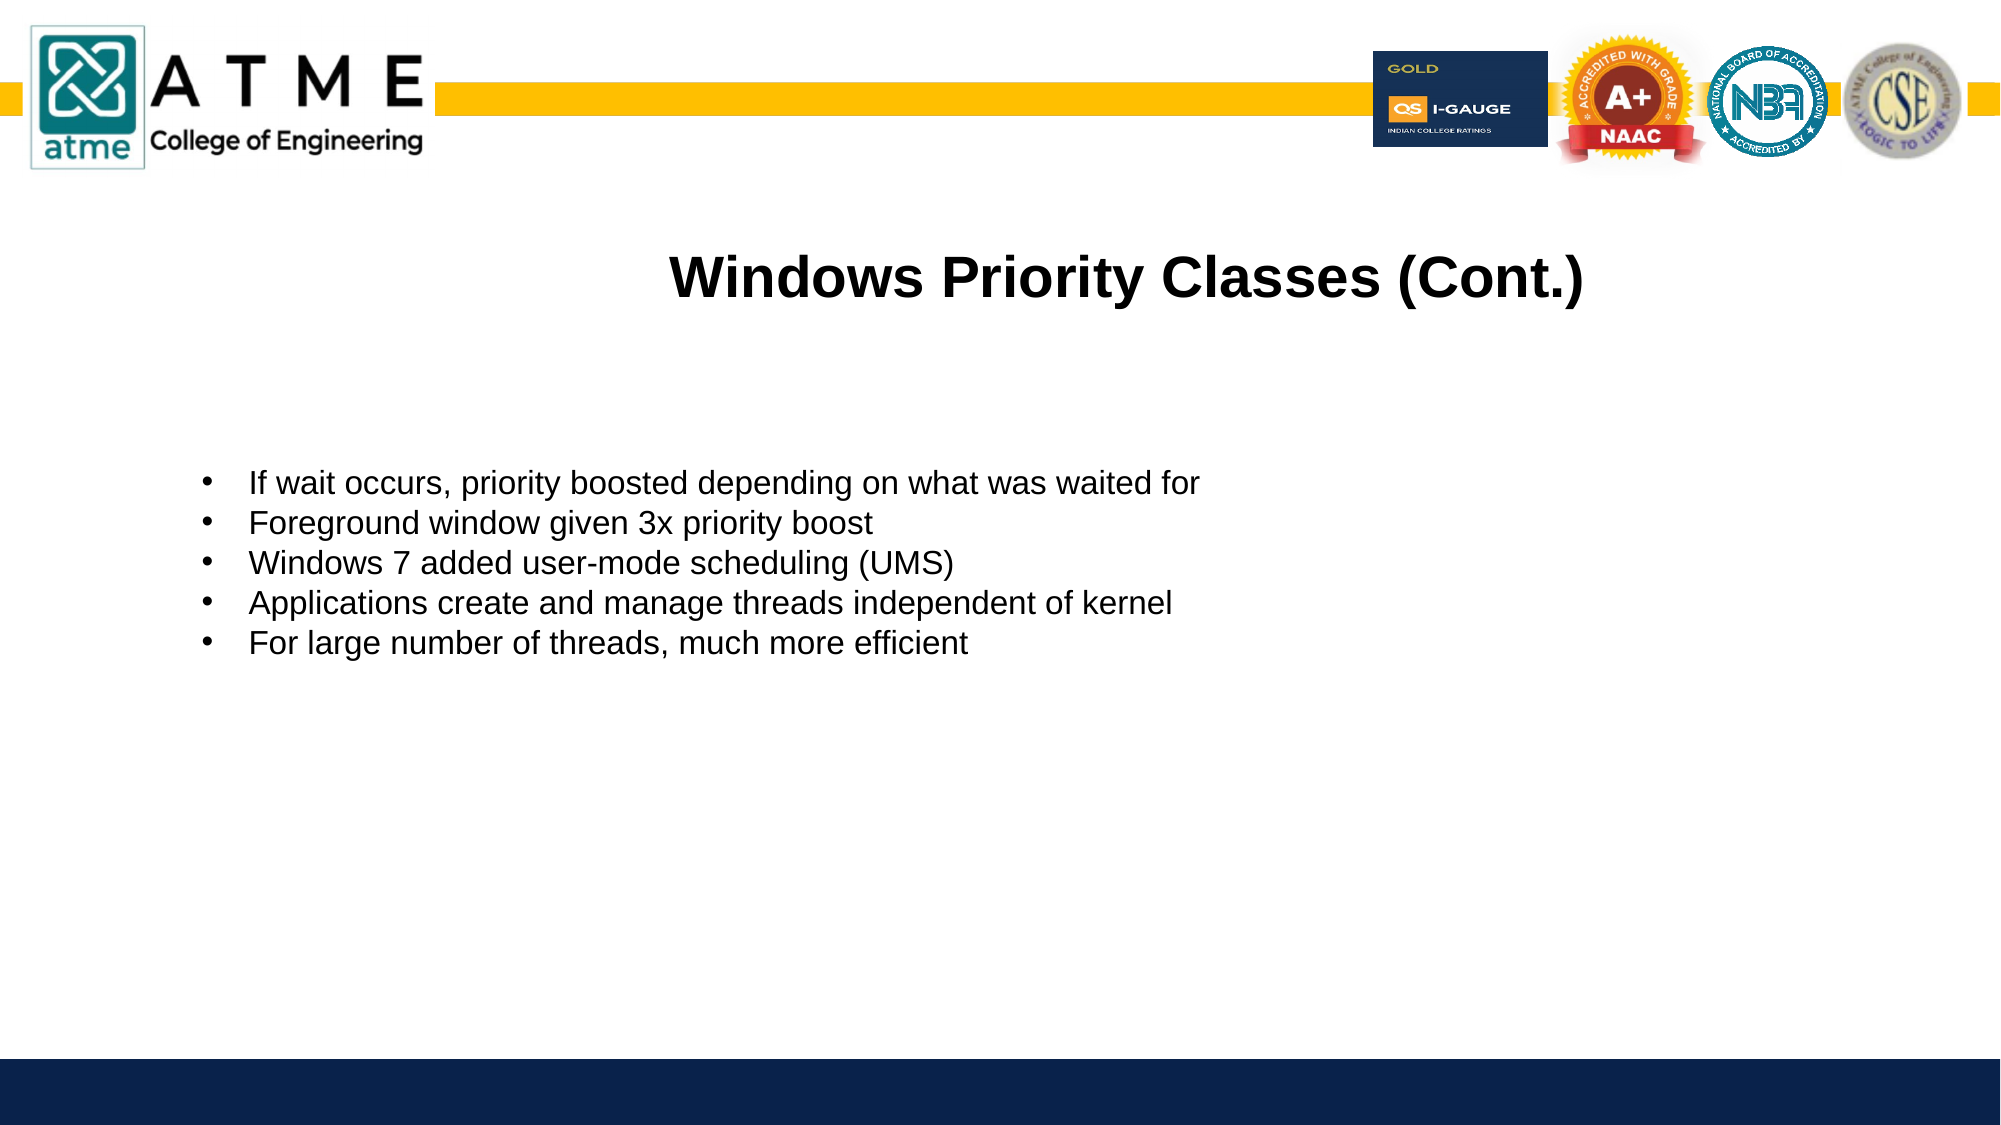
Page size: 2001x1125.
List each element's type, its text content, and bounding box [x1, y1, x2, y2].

text_box Windows Priority Classes (Cont.) [655, 231, 1602, 317]
picture [0, 1059, 2001, 1125]
text_box If wait occurs, priority boosted depending on what was waited for Foreground window given 3x priority boost Windows 7 added user-mode scheduling (UMS) Applications create and manage threads independent of kernel For large number of threads, much more efficient [186, 453, 1217, 669]
picture [1840, 26, 1968, 176]
picture [1373, 20, 1828, 180]
picture [22, 15, 435, 178]
